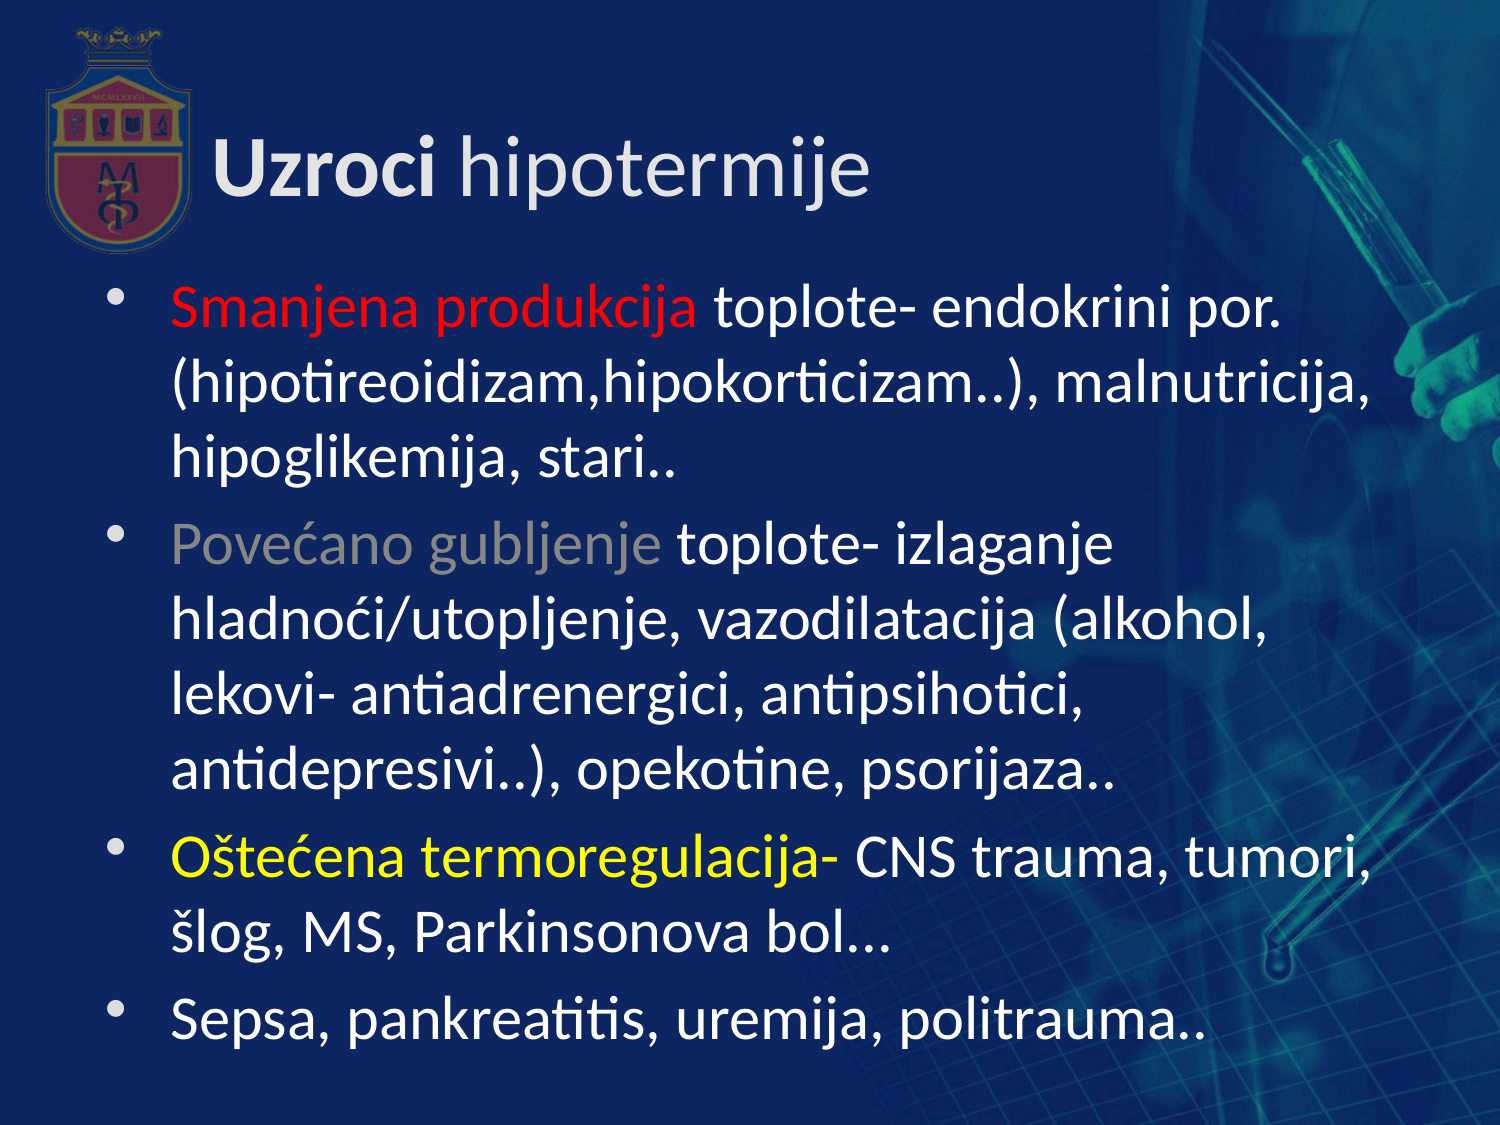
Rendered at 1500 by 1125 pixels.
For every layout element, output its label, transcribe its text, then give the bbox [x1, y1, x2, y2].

picture [0, 0, 1500, 1125]
title Uzroci hipotermije [117, 46, 1468, 277]
list Smanjena produkcija toplote- endokrini por. (hipotireoidizam,hipokorticizam..), malnutricija, hipoglikemija, stari.. Povećano gubljenje toplote- izlaganje hladnoći/utopljenje, vazodilatacija (alkohol, lekovi- antiadrenergici, antipsihotici, antidepresivi..), opekotine, psorijaza.. Oštećena termoregulacija- CNS trauma, tumori, šlog, MS, Parkinsonova bol... Sepsa, pankreatitis, uremija, politrauma.. [82, 257, 1432, 1079]
